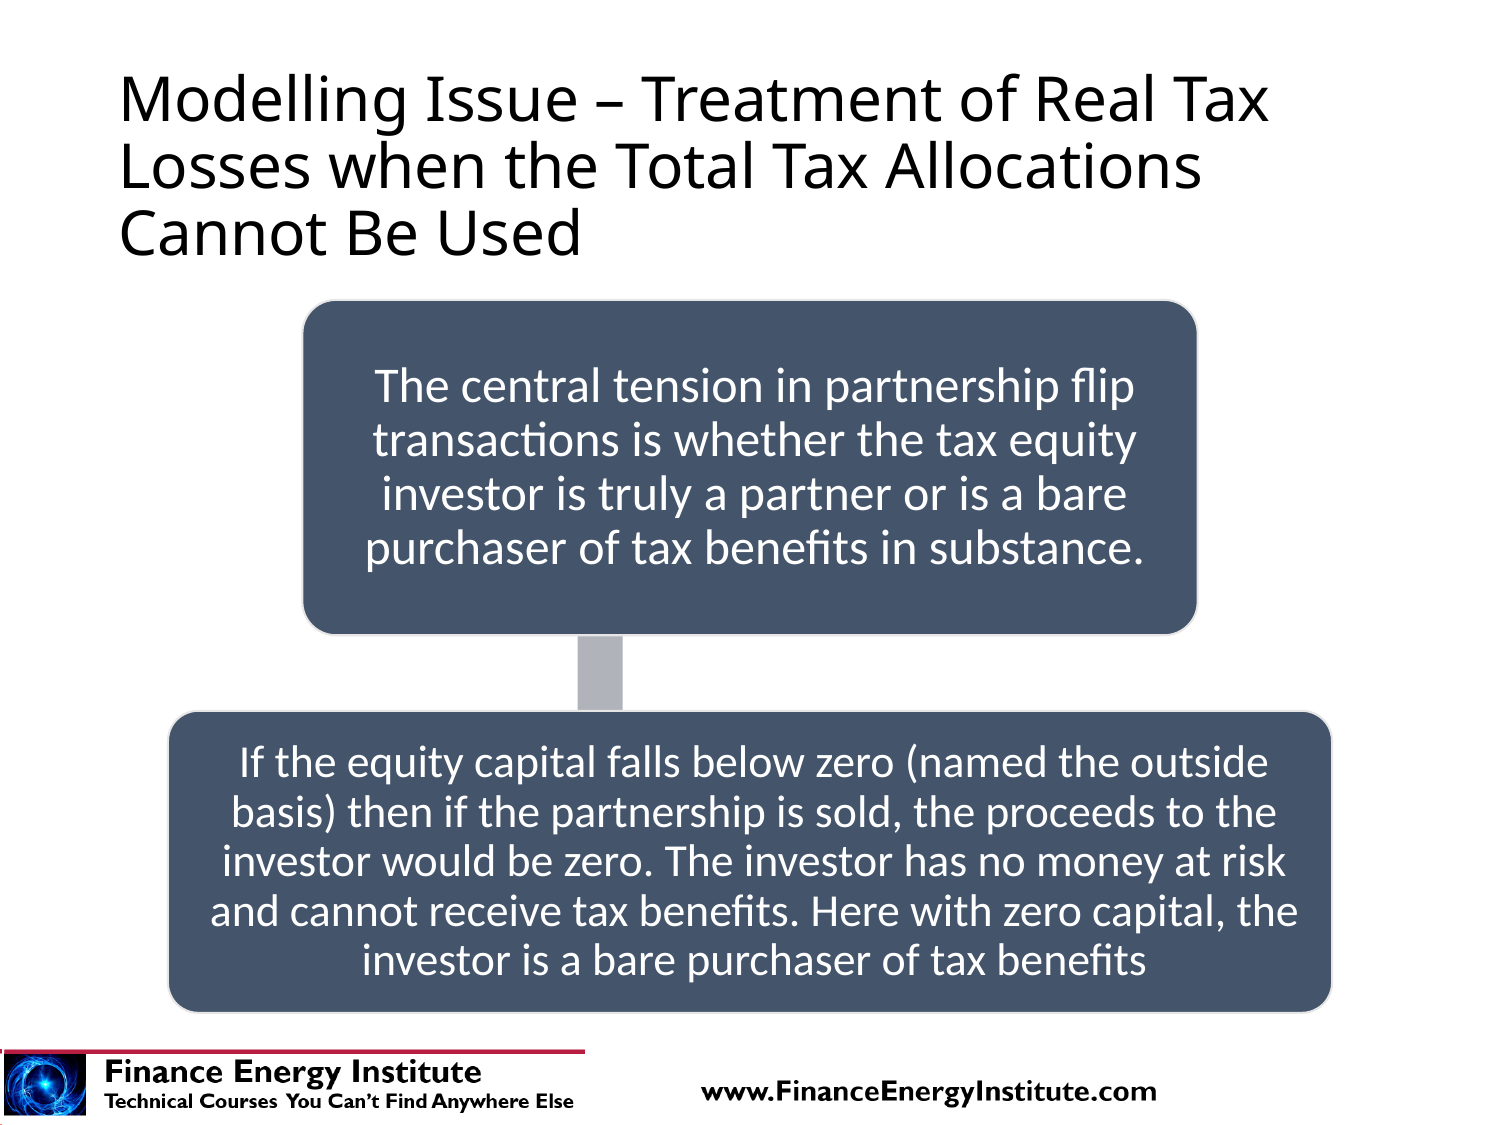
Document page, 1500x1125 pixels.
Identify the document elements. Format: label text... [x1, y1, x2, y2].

picture [696, 1074, 1166, 1112]
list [103, 299, 1397, 1014]
picture [0, 1042, 585, 1125]
title Modelling Issue – Treatment of Real Tax Losses when the Total Tax Allocations Cannot Be Used [103, 59, 1397, 278]
